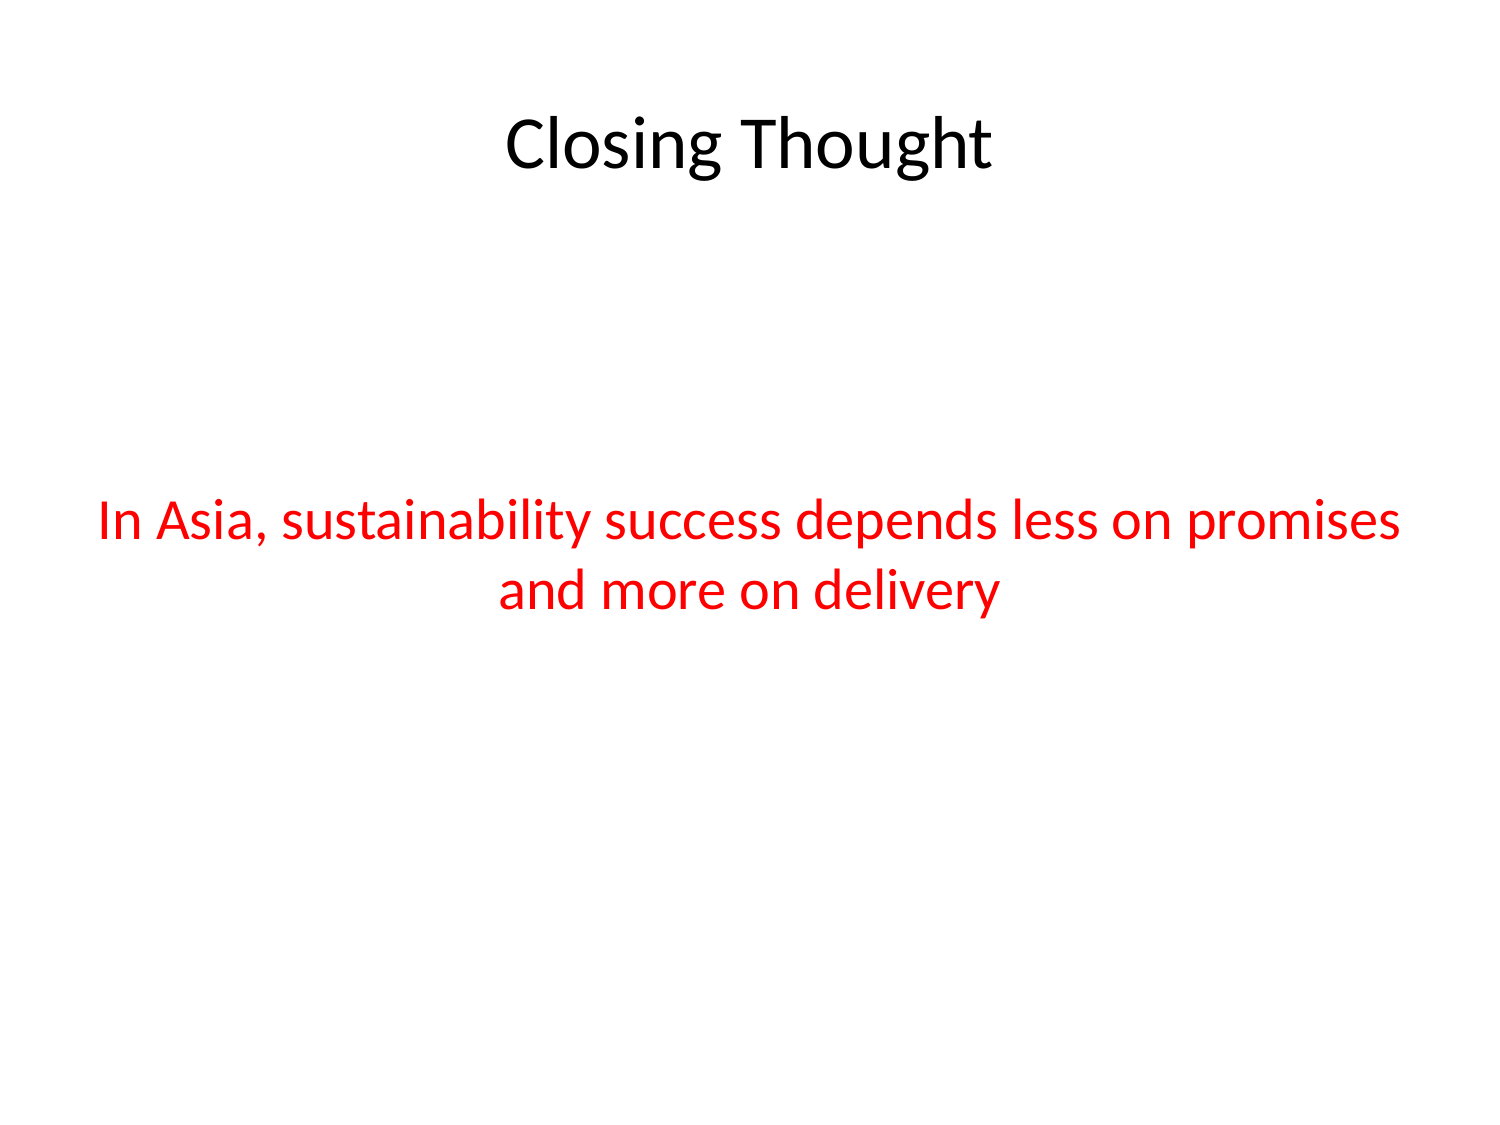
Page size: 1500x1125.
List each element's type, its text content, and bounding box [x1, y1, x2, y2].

title Closing Thought [75, 45, 1425, 233]
list In Asia, sustainability success depends less on promises and more on delivery [75, 473, 1425, 652]
